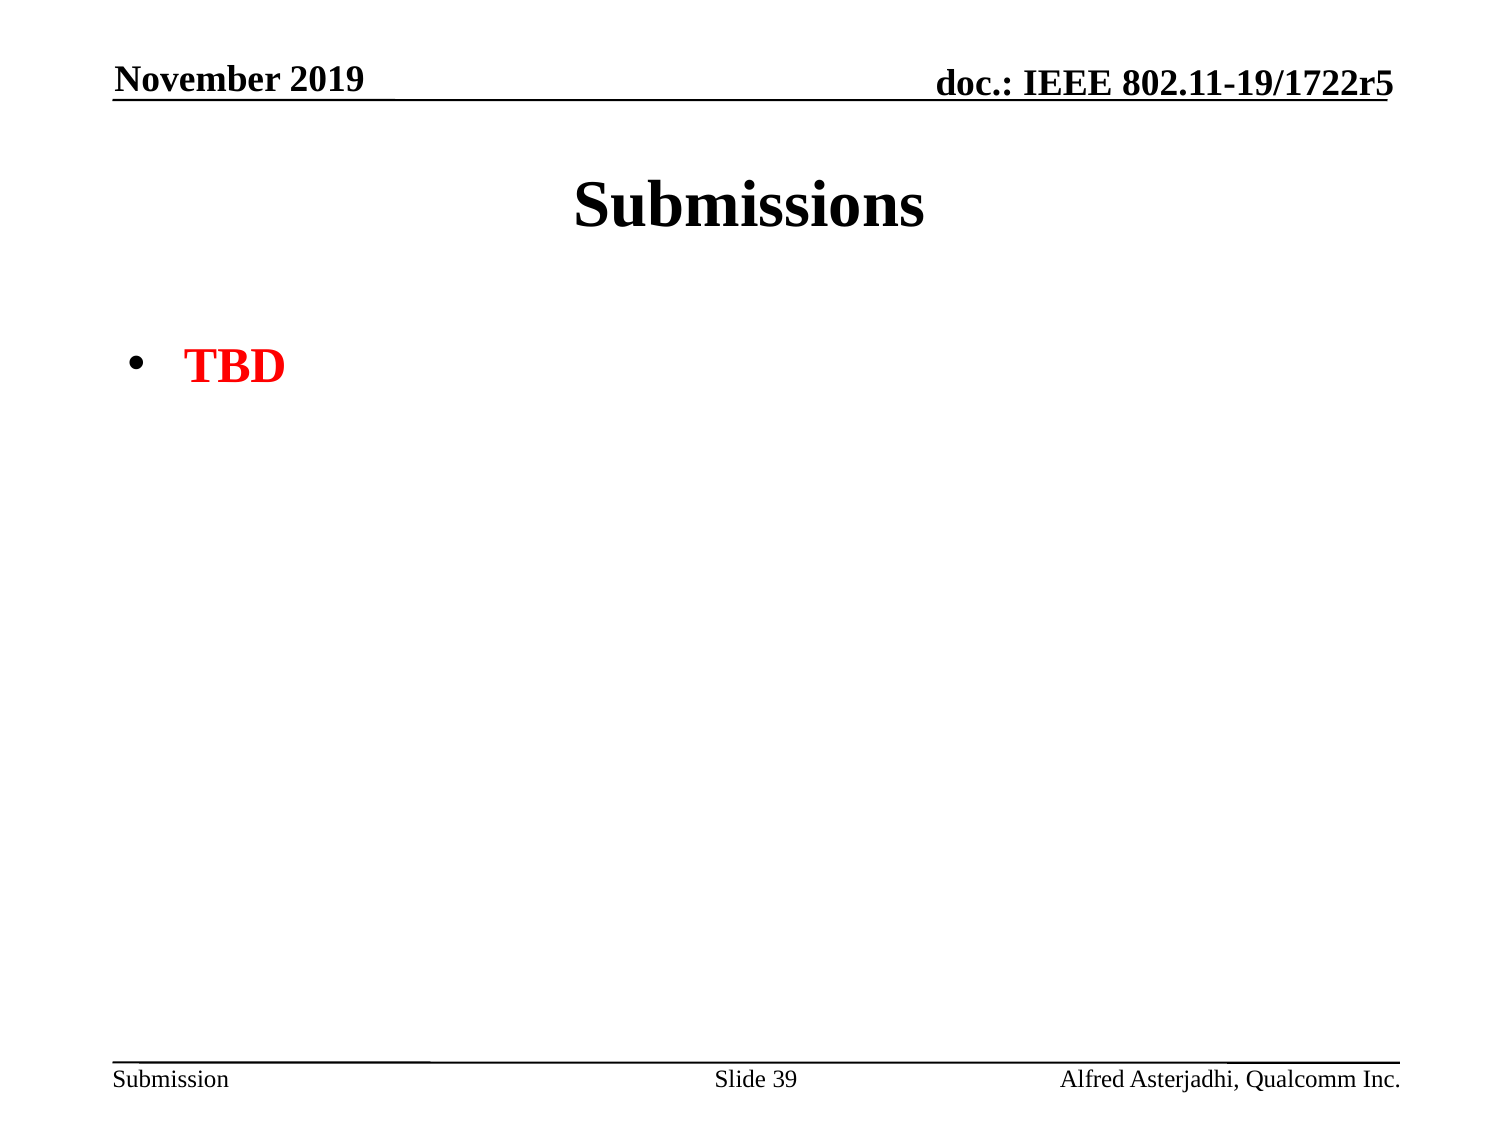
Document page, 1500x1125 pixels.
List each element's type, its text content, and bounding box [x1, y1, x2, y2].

title Submissions [112, 112, 1388, 288]
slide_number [114, 54, 423, 100]
footer Alfred Asterjadhi, Qualcomm Inc. [878, 1061, 1402, 1093]
slide_number Slide 39 [712, 1061, 800, 1123]
list TBD [112, 324, 1388, 1000]
